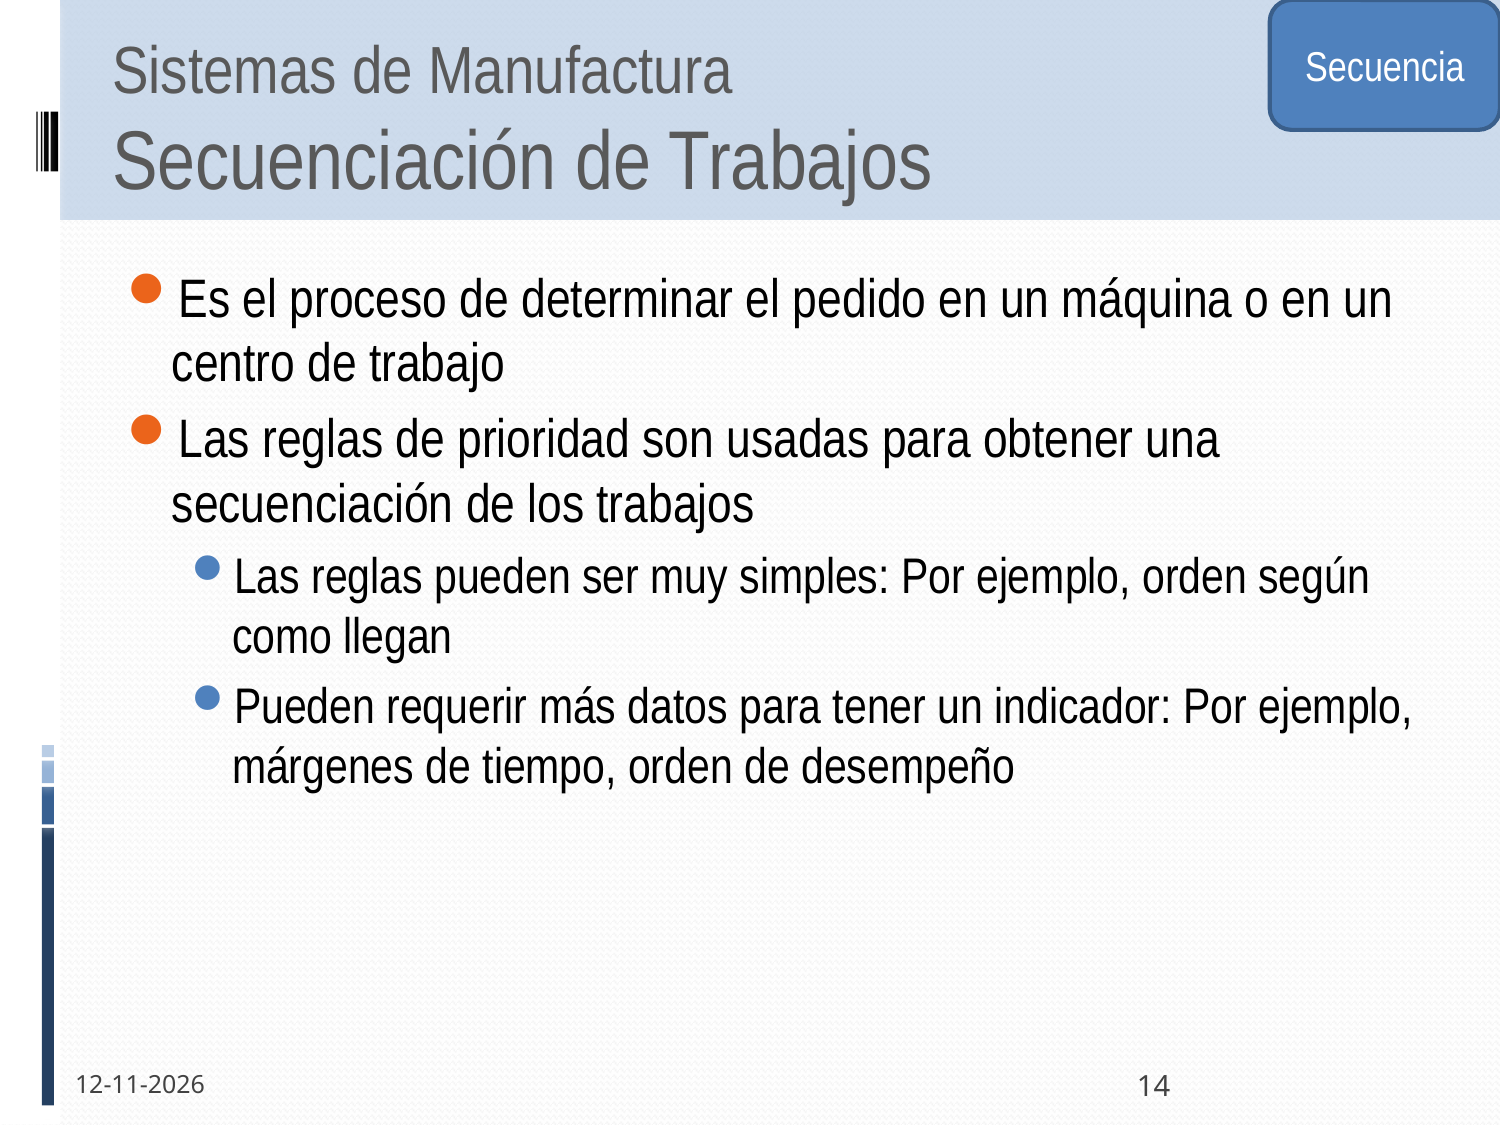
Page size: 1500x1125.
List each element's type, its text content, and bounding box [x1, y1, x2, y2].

text_box Secuencia [1267, 0, 1500, 132]
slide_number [75, 1042, 243, 1103]
slide_number 14 [1045, 1046, 1171, 1107]
title Sistemas de Manufactura Secuenciación de Trabajos [111, 18, 1436, 207]
list Es el proceso de determinar el pedido en un máquina o en un centro de trabajo Las reglas de prioridad son usadas para obtener una secuenciación de los trabajos Las reglas pueden ser muy simples: Por ejemplo, orden según como llegan Pueden requerir más datos para tener un indicador: Por ejemplo, márgenes de tiempo, orden de desempeño [111, 255, 1436, 1038]
